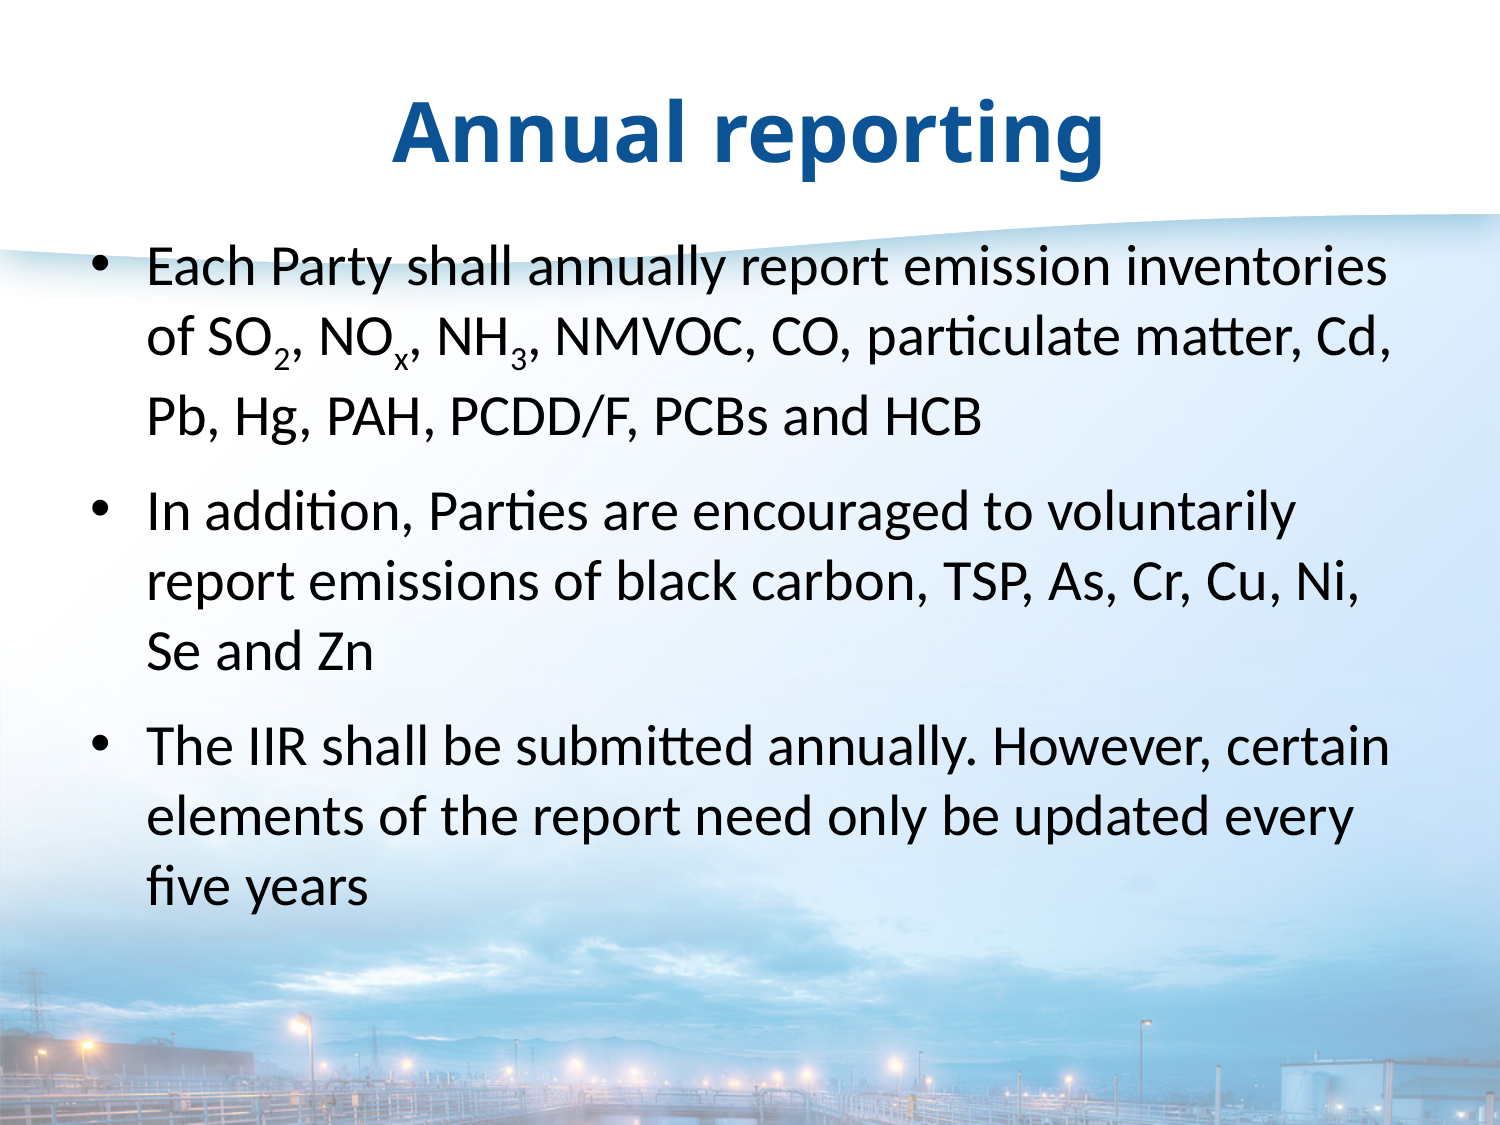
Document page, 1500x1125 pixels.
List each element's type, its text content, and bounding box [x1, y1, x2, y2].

title Annual reporting [75, 45, 1425, 219]
picture [0, 215, 1500, 1125]
list Each Party shall annually report emission inventories of SO2, NOx, NH3, NMVOC, CO, particulate matter, Cd, Pb, Hg, PAH, PCDD/F, PCBs and HCB In addition, Parties are encouraged to voluntarily report emissions of black carbon, TSP, As, Cr, Cu, Ni, Se and Zn The IIR shall be submitted annually. However, certain elements of the report need only be updated every five years [75, 219, 1425, 1035]
